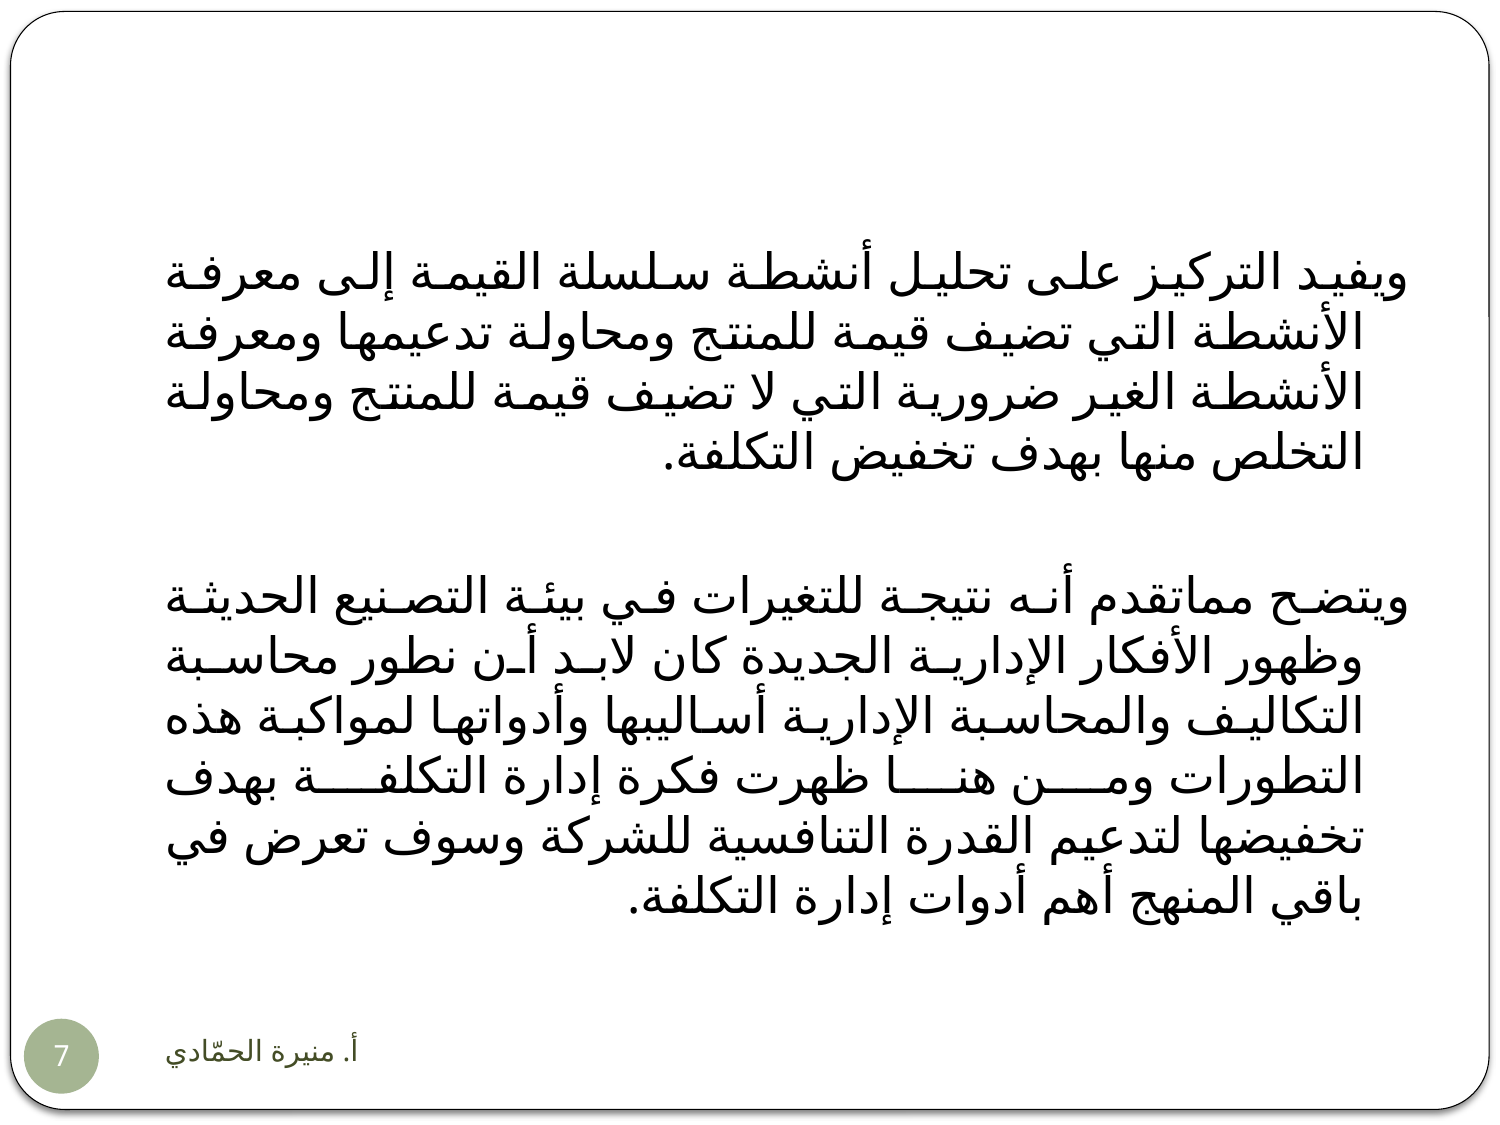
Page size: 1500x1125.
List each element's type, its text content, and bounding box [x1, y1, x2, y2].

footer أ. منيرة الحمّادي [150, 1012, 800, 1088]
list ويفيد التركيز على تحليل أنشطة سلسلة القيمة إلى معرفة الأنشطة التي تضيف قيمة للمنتج ومحاولة تدعيمها ومعرفة الأنشطة الغير ضرورية التي لا تضيف قيمة للمنتج ومحاولة التخلص منها بهدف تخفيض التكلفة. ويتضح مماتقدم أنه نتيجة للتغيرات في بيئة التصنيع الحديثة وظهور الأفكار الإدارية الجديدة كان لابد أن نطور محاسبة التكاليف والمحاسبة الإدارية أساليبها وأدواتها لمواكبة هذه التطورات ومن هنا ظهرت فكرة إدارة التكلفة بهدف تخفيضها لتدعيم القدرة التنافسية للشركة وسوف تعرض في باقي المنهج أهم أدوات إدارة التكلفة. [150, 231, 1425, 988]
slide_number 7 [23, 1018, 99, 1094]
